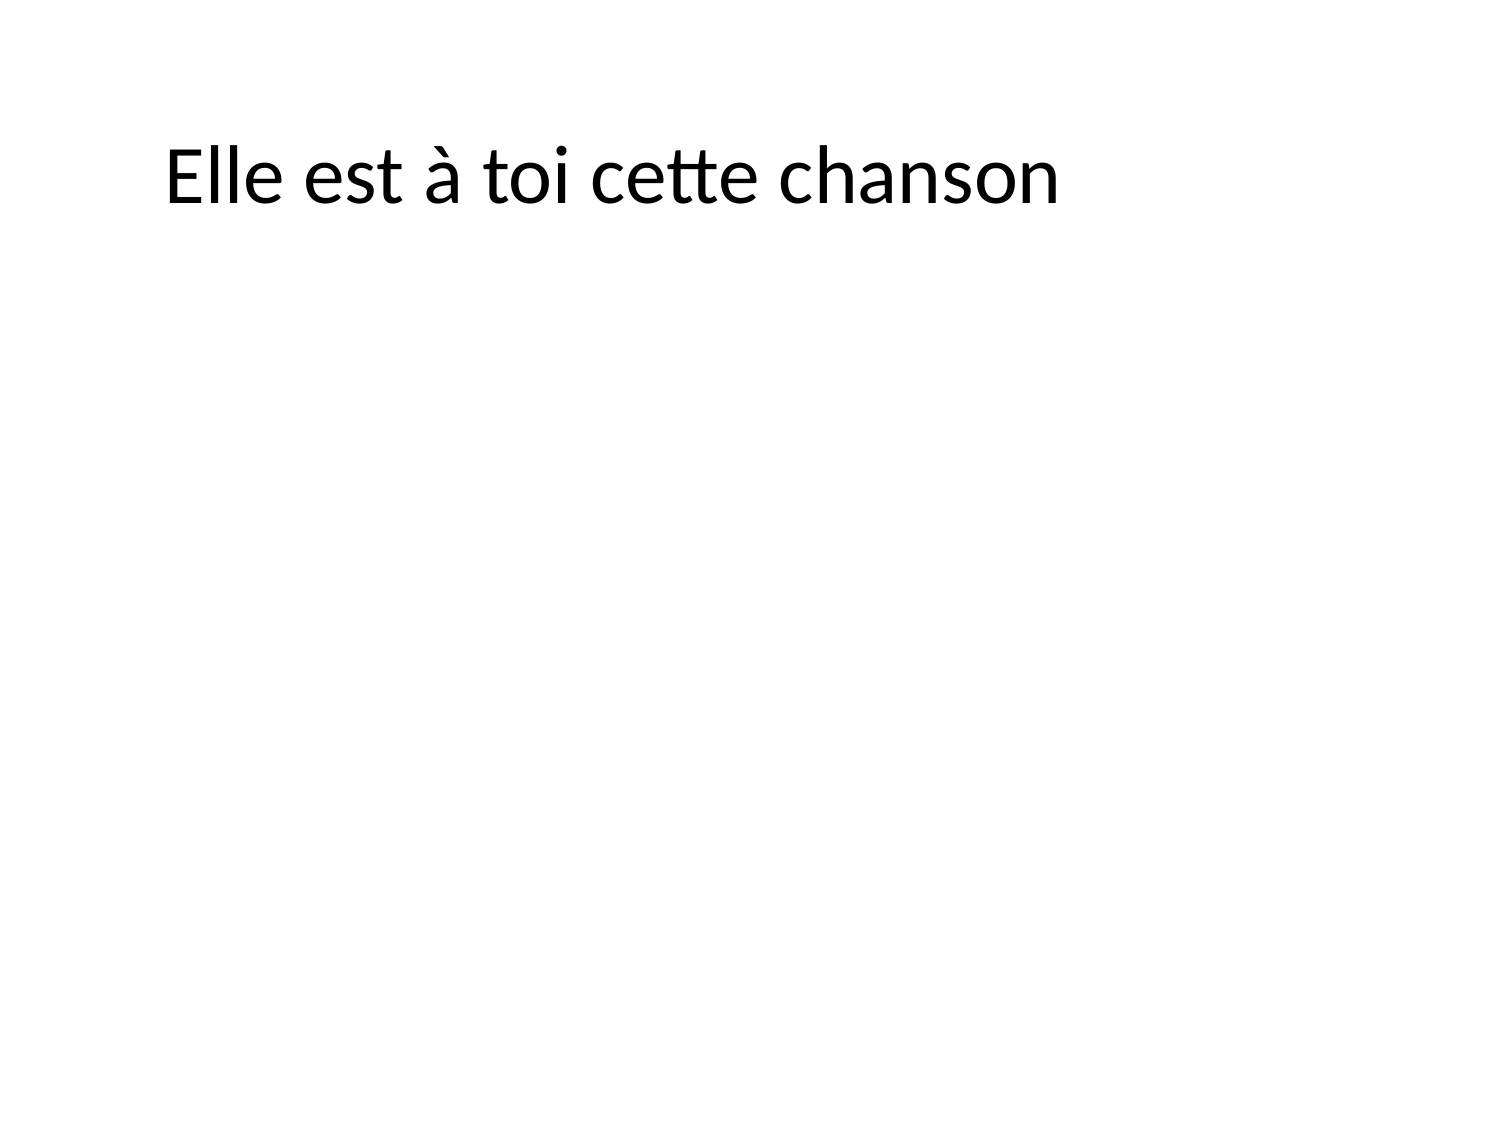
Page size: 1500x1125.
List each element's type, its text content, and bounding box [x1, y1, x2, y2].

text_box Elle est à toi cette chanson [150, 112, 1500, 428]
